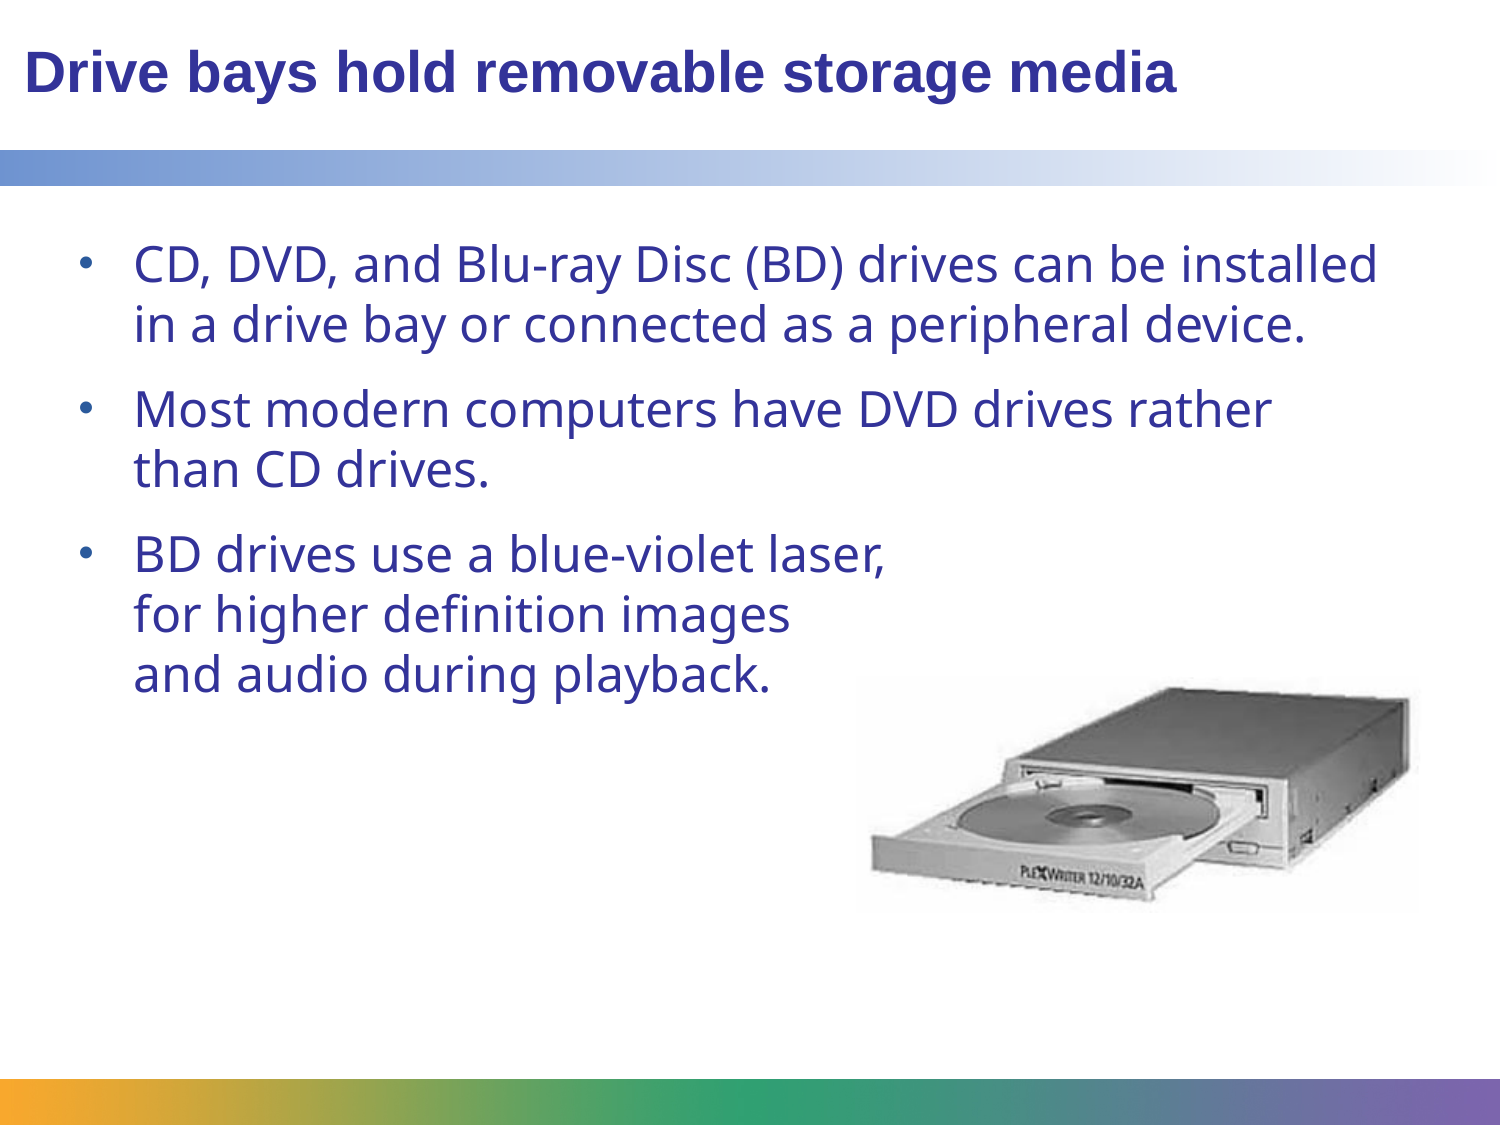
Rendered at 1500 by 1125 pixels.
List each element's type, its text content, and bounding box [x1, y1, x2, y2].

picture [855, 676, 1423, 914]
title Drive bays hold removable storage media [9, 0, 1485, 138]
list CD, DVD, and Blu-ray Disc (BD) drives can be installed in a drive bay or connected as a peripheral device. Most modern computers have DVD drives rather than CD drives. BD drives use a blue-violet laser, for higher definition images and audio during playback. [62, 224, 1404, 1013]
picture [0, 1079, 1500, 1125]
